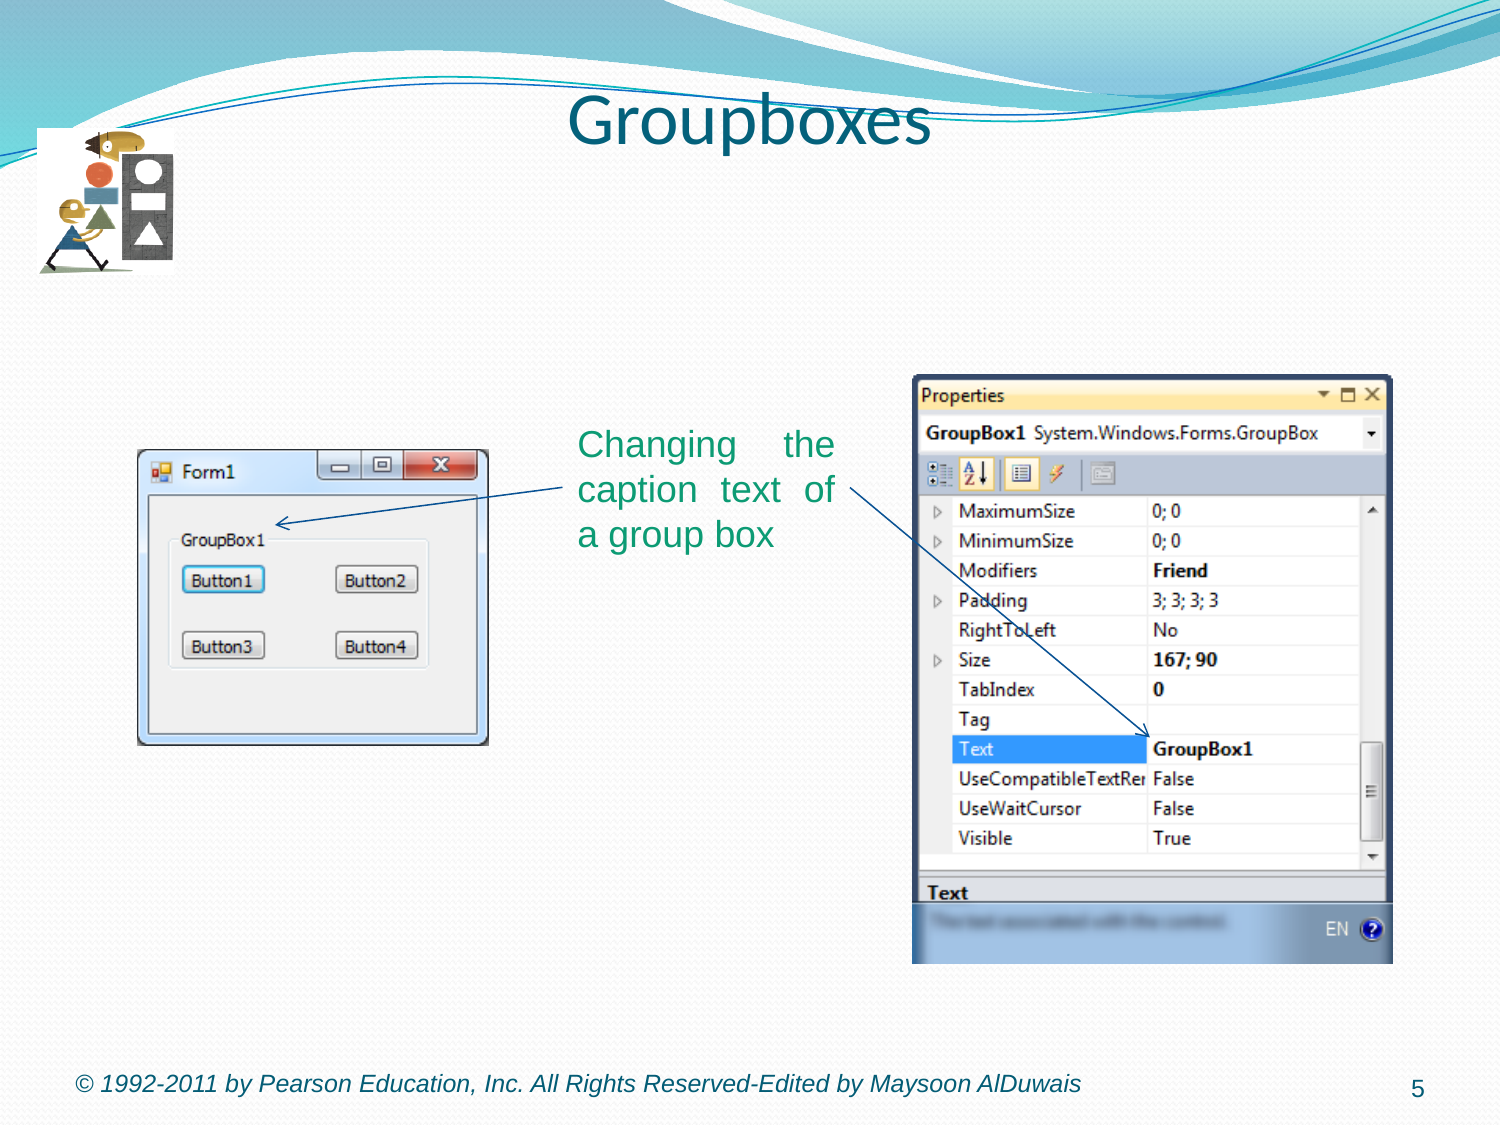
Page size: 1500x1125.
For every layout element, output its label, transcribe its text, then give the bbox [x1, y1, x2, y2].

title Groupboxes [75, 62, 1425, 250]
picture [37, 128, 174, 275]
footer © 1992-2011 by Pearson Education, Inc. All Rights Reserved-Edited by Maysoon AlDuwais [75, 1037, 1300, 1098]
text_box Changing the caption text of a group box [562, 412, 850, 563]
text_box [849, 487, 1151, 738]
picture [137, 449, 490, 746]
slide_number 5 [1299, 1042, 1425, 1103]
text_box [842, 488, 849, 563]
picture [912, 374, 1393, 965]
text_box [562, 490, 569, 537]
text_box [274, 487, 563, 526]
